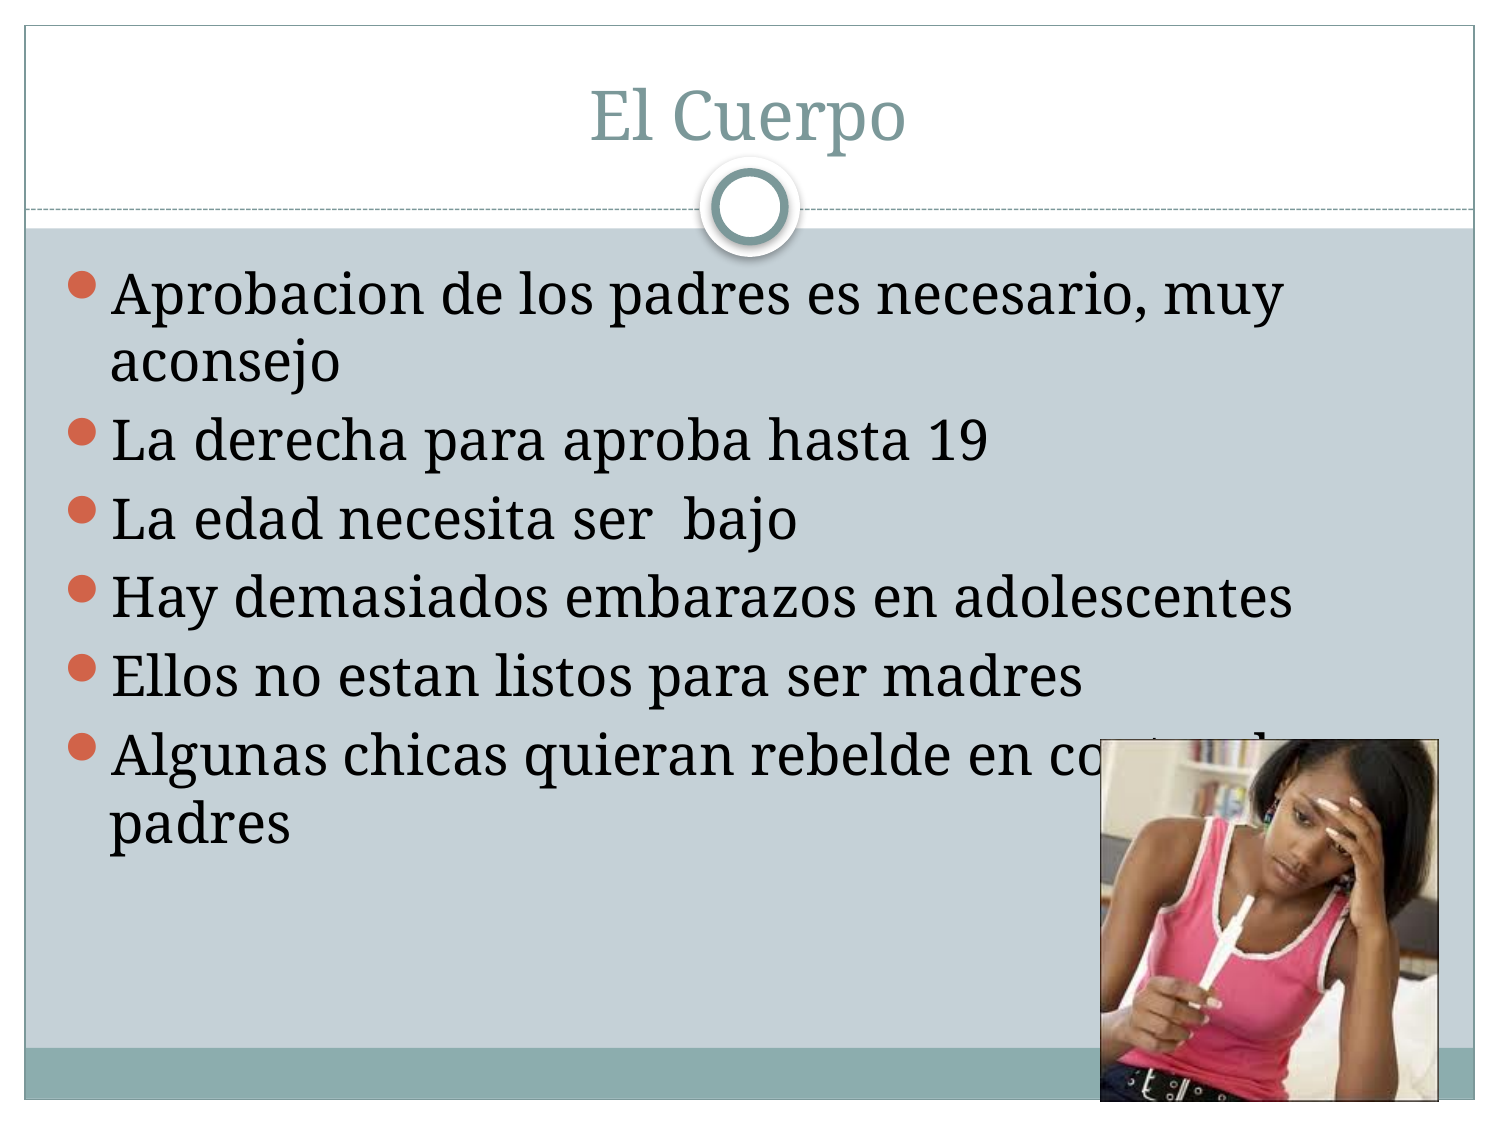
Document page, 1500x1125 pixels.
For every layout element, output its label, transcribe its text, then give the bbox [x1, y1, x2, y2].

list Aprobacion de los padres es necesario, muy aconsejo La derecha para aproba hasta 19 La edad necesita ser bajo Hay demasiados embarazos en adolescentes Ellos no estan listos para ser madres Algunas chicas quieran rebelde en contra de sus padres [49, 250, 1445, 1001]
picture [1099, 738, 1440, 1102]
title El Cuerpo [49, 37, 1450, 162]
